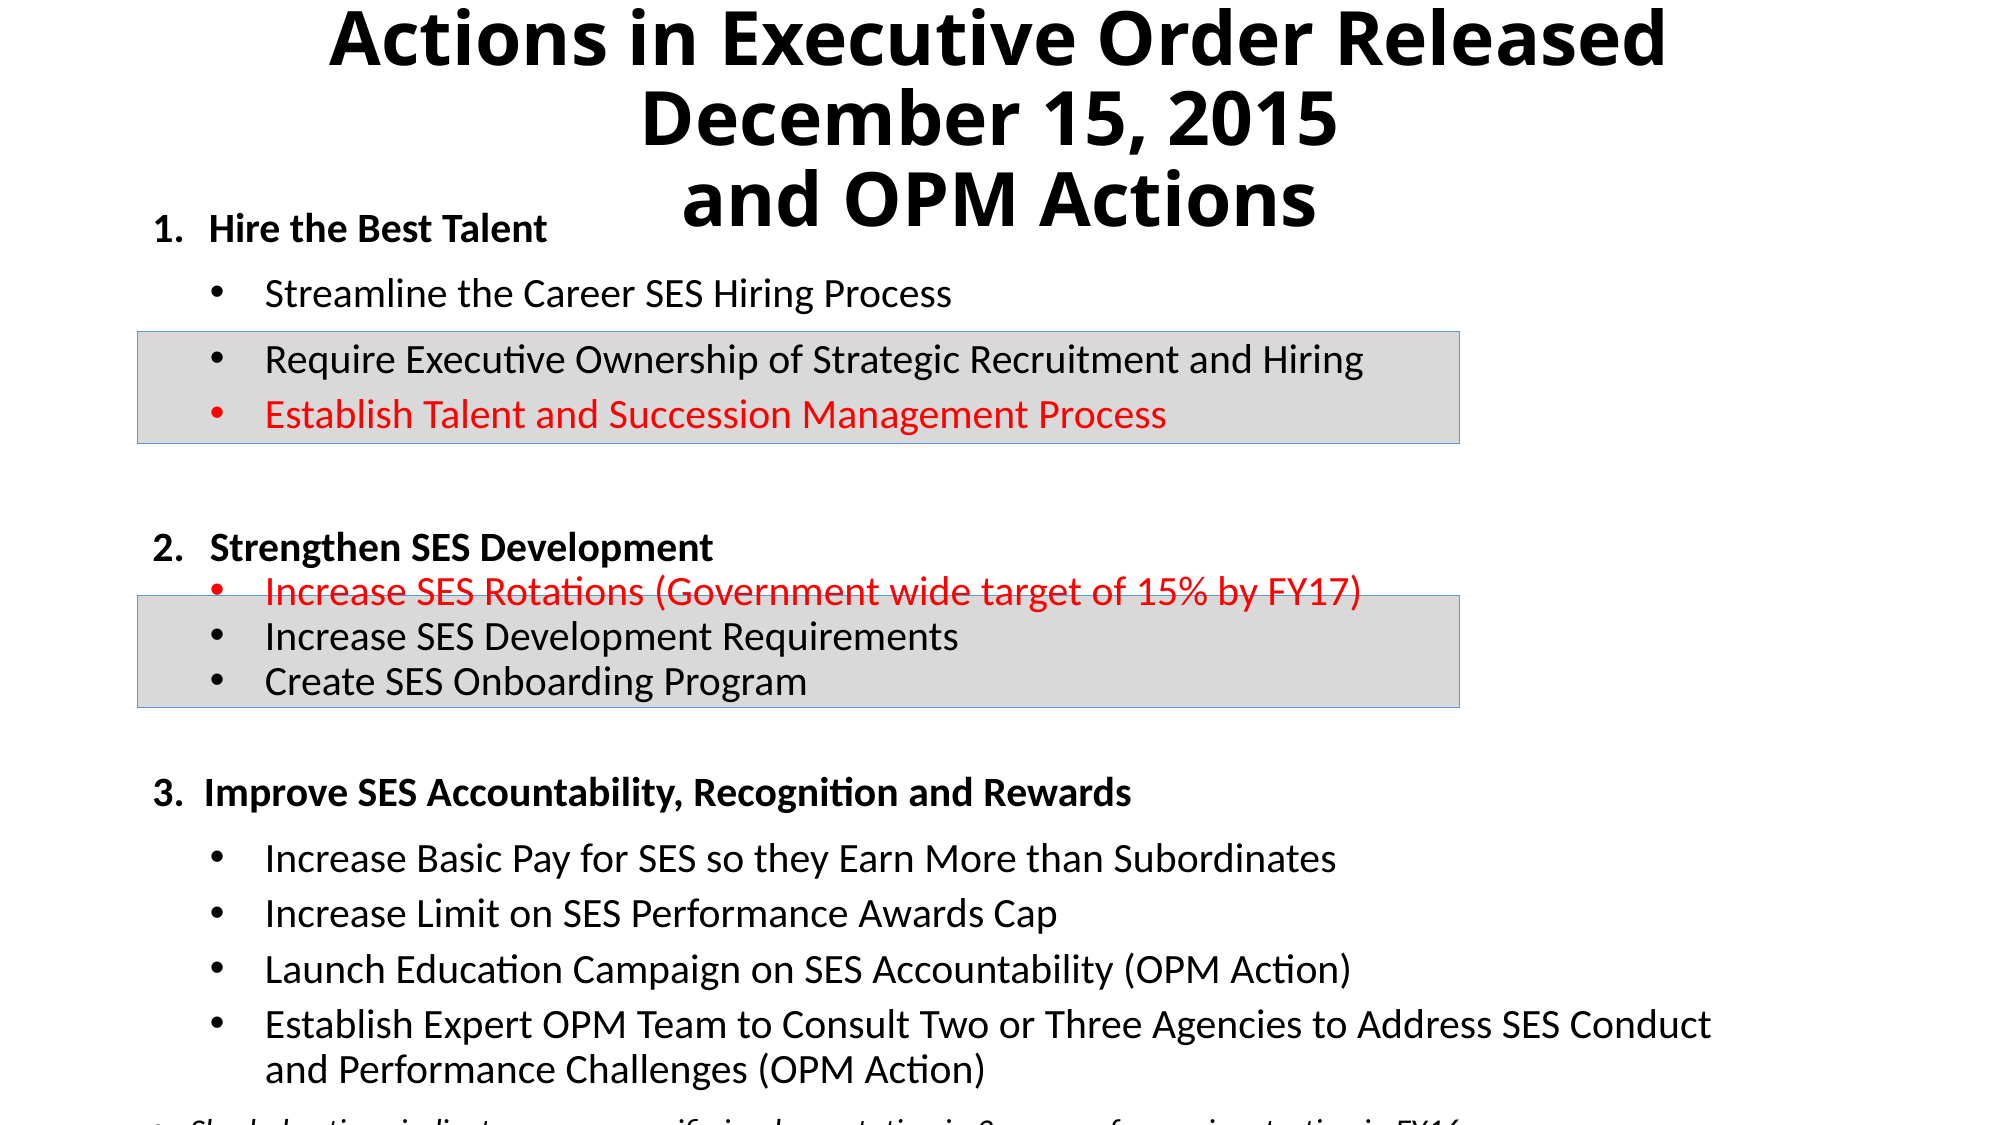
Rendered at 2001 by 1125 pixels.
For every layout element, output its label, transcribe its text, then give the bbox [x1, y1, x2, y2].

title Actions in Executive Order Released December 15, 2015 and OPM Actions [137, 40, 1863, 203]
list Hire the Best Talent Streamline the Career SES Hiring Process Require Executive Ownership of Strategic Recruitment and Hiring Establish Talent and Succession Management Process Strengthen SES Development Increase SES Rotations (Government wide target of 15% by FY17) Increase SES Development Requirements Create SES Onboarding Program 3. Improve SES Accountability, Recognition and Rewards Increase Basic Pay for SES so they Earn More than Subordinates Increase Limit on SES Performance Awards Cap Launch Education Campaign on SES Accountability (OPM Action) Establish Expert OPM Team to Consult Two or Three Agencies to Address SES Conduct and Performance Challenges (OPM Action) Shaded actions indicate agency specific implementation in 3 waves of agencies starting in FY16 [137, 185, 1738, 1125]
